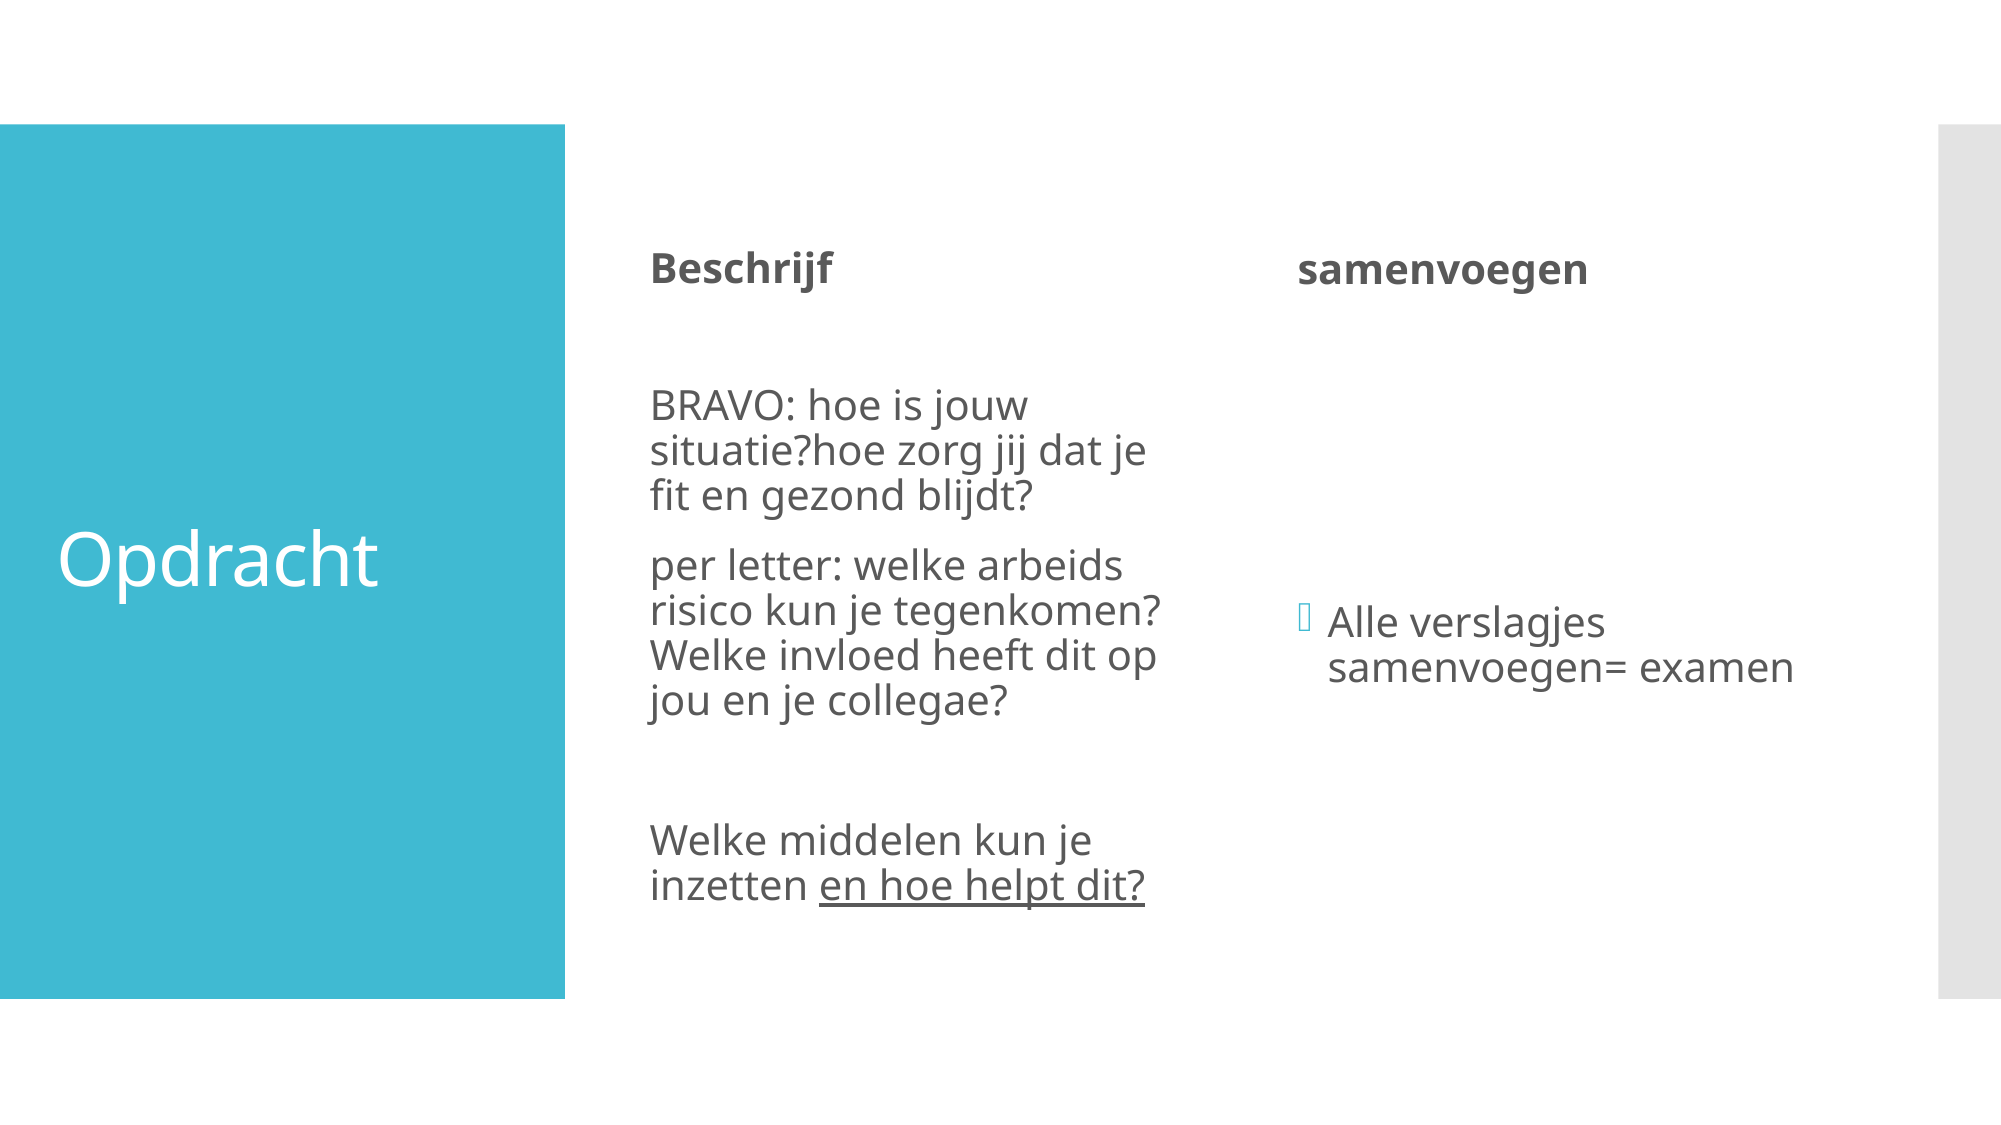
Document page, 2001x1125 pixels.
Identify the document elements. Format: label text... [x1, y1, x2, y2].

title Opdracht [41, 184, 525, 940]
list Alle verslagjes samenvoegen= examen [1282, 316, 1853, 977]
list BRAVO: hoe is jouw situatie?hoe zorg jij dat je fit en gezond blijdt? per letter: welke arbeids risico kun je tegenkomen? Welke invloed heeft dit op jou en je collegae? Welke middelen kun je inzetten en hoe helpt dit? [634, 316, 1205, 977]
list samenvoegen [1282, 167, 1853, 302]
list Beschrijf [634, 167, 1205, 301]
